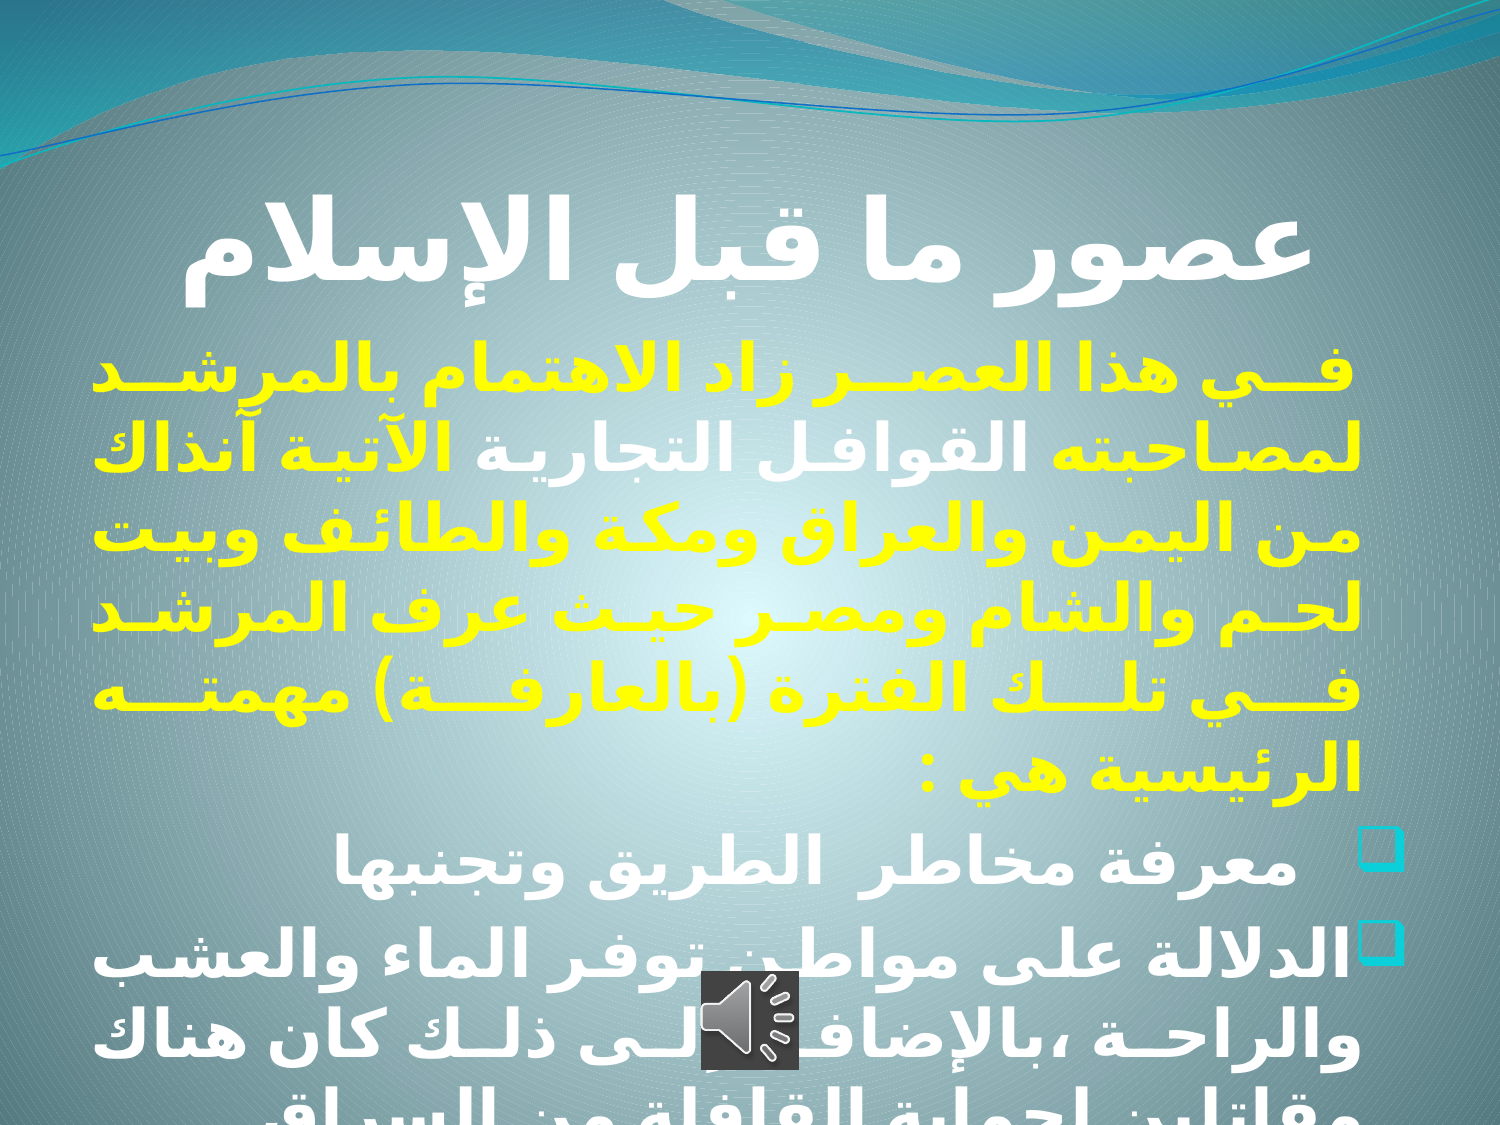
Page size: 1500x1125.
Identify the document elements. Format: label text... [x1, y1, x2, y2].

picture [699, 970, 801, 1071]
title عصور ما قبل الإسلام [75, 115, 1425, 303]
list في هذا العصر زاد الاهتمام بالمرشد لمصاحبته القوافل التجارية الآتية آنذاك من اليمن والعراق ومكة والطائف وبيت لحم والشام ومصر حيث عرف المرشد في تلك الفترة (بالعارفة) مهمته الرئيسية هي : معرفة مخاطر الطريق وتجنبها الدلالة على مواطن توفر الماء والعشب والراحة ،بالإضافة إلى ذلك كان هناك مقاتلين لحماية القافلة من السراق. [75, 317, 1425, 1038]
